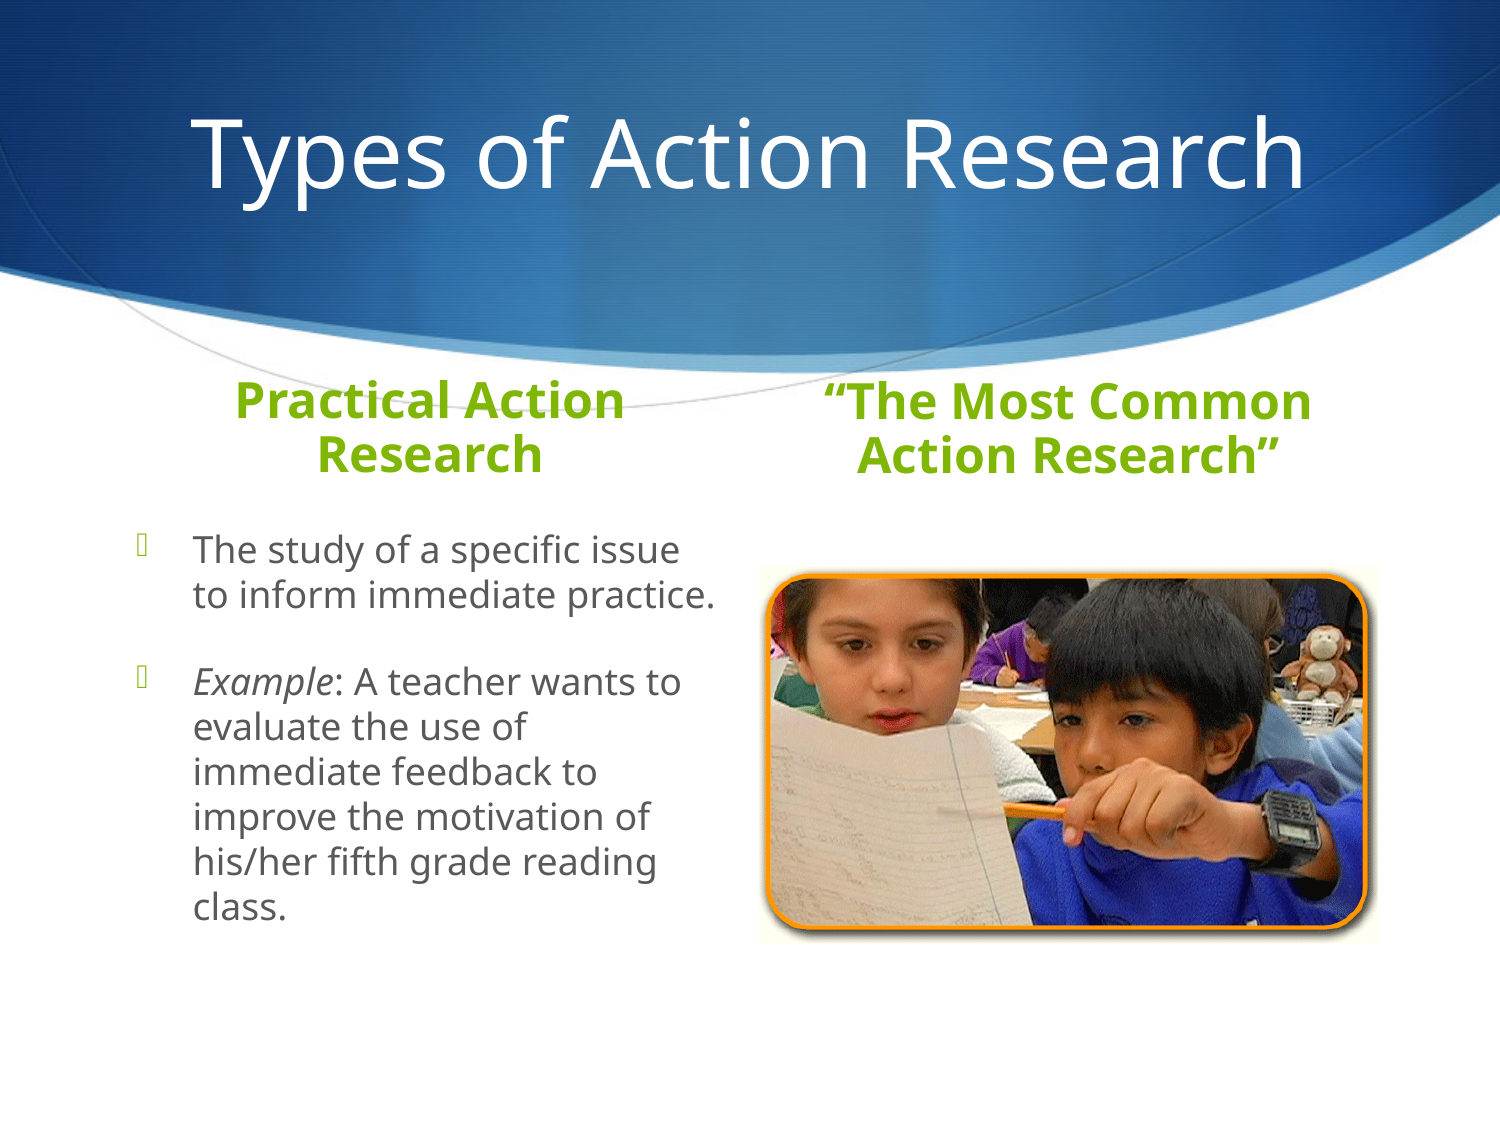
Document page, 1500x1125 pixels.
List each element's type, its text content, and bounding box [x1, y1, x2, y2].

list The study of a specific issue to inform immediate practice. Example: A teacher wants to evaluate the use of immediate feedback to improve the motivation of his/her fifth grade reading class. [121, 518, 731, 993]
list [759, 517, 1379, 994]
title Types of Action Research [75, 56, 1425, 245]
picture [0, 0, 1500, 1125]
list “The Most Common Action Research” [759, 366, 1378, 492]
list Practical Action Research [121, 366, 740, 492]
